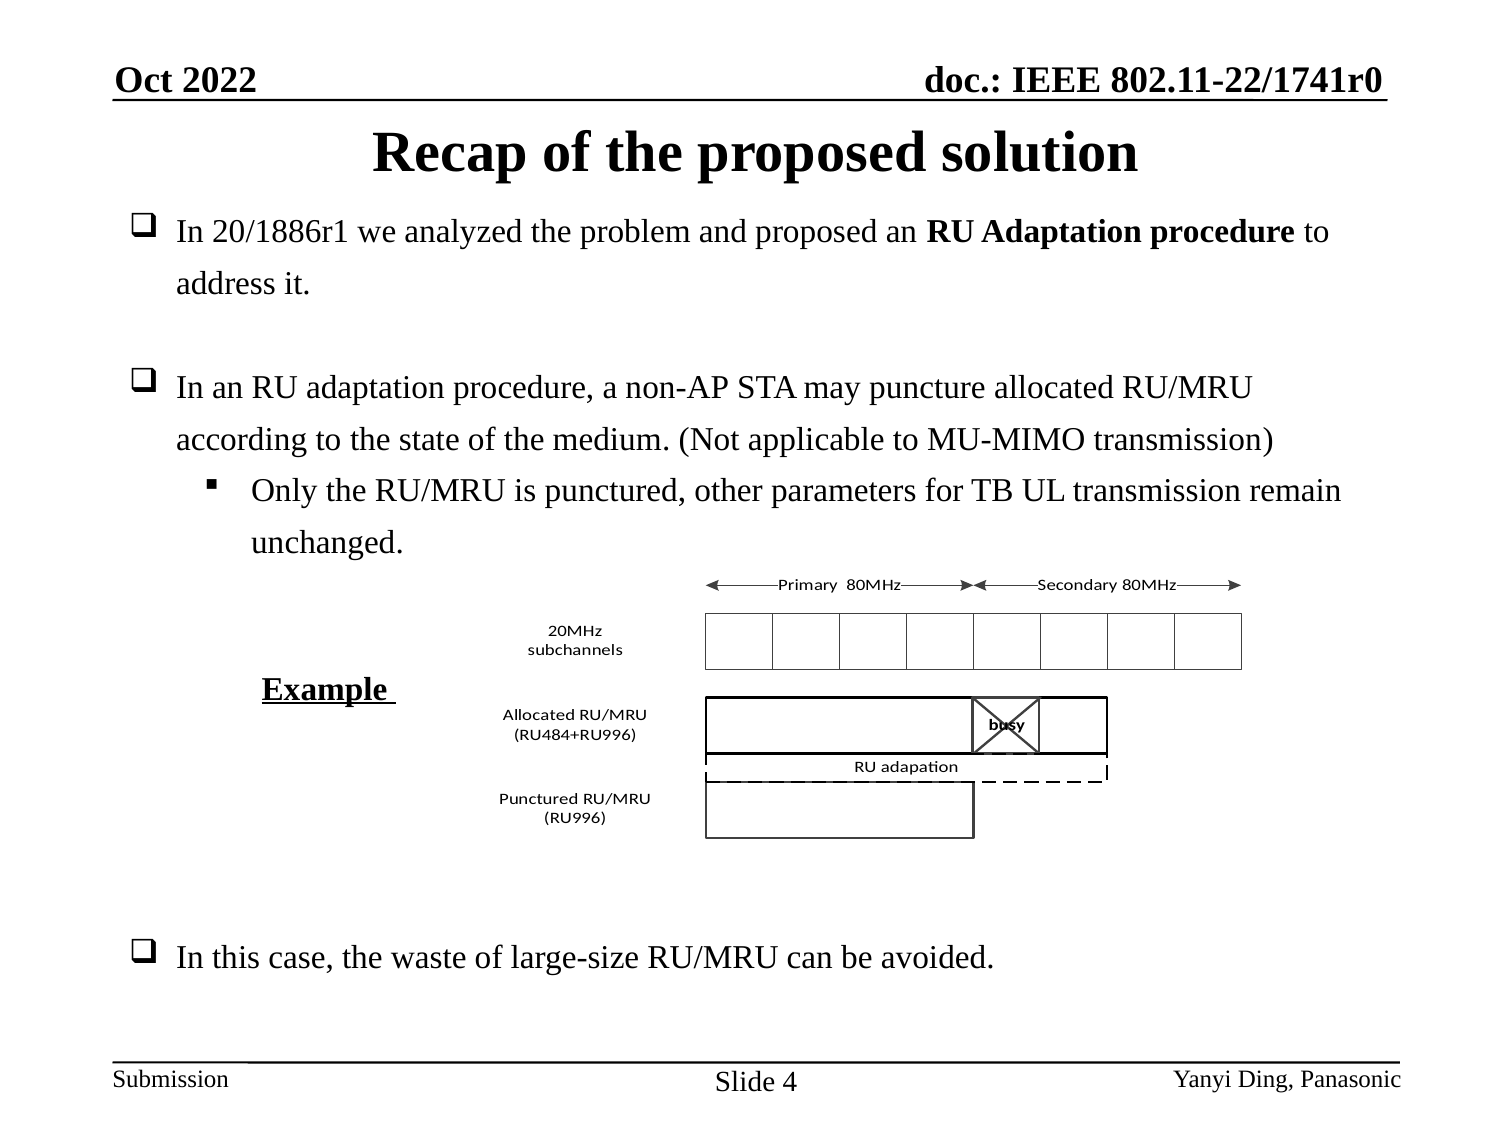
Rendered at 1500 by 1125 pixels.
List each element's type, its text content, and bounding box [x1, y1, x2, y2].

footer Yanyi Ding, Panasonic [1170, 1061, 1402, 1093]
text_box Example [246, 659, 411, 715]
slide_number Slide 4 [704, 1061, 808, 1098]
text_box In 20/1886r1 we analyzed the problem and proposed an RU Adaptation procedure to address it. In an RU adaptation procedure, a non-AP STA may puncture allocated RU/MRU according to the state of the medium. (Not applicable to MU-MIMO transmission) Only the RU/MRU is punctured, other parameters for TB UL transmission remain unchanged. In this case, the waste of large-size RU/MRU can be avoided. [114, 190, 1402, 983]
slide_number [114, 54, 259, 101]
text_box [430, 499, 1287, 876]
text_box Recap of the proposed solution [357, 106, 1155, 190]
